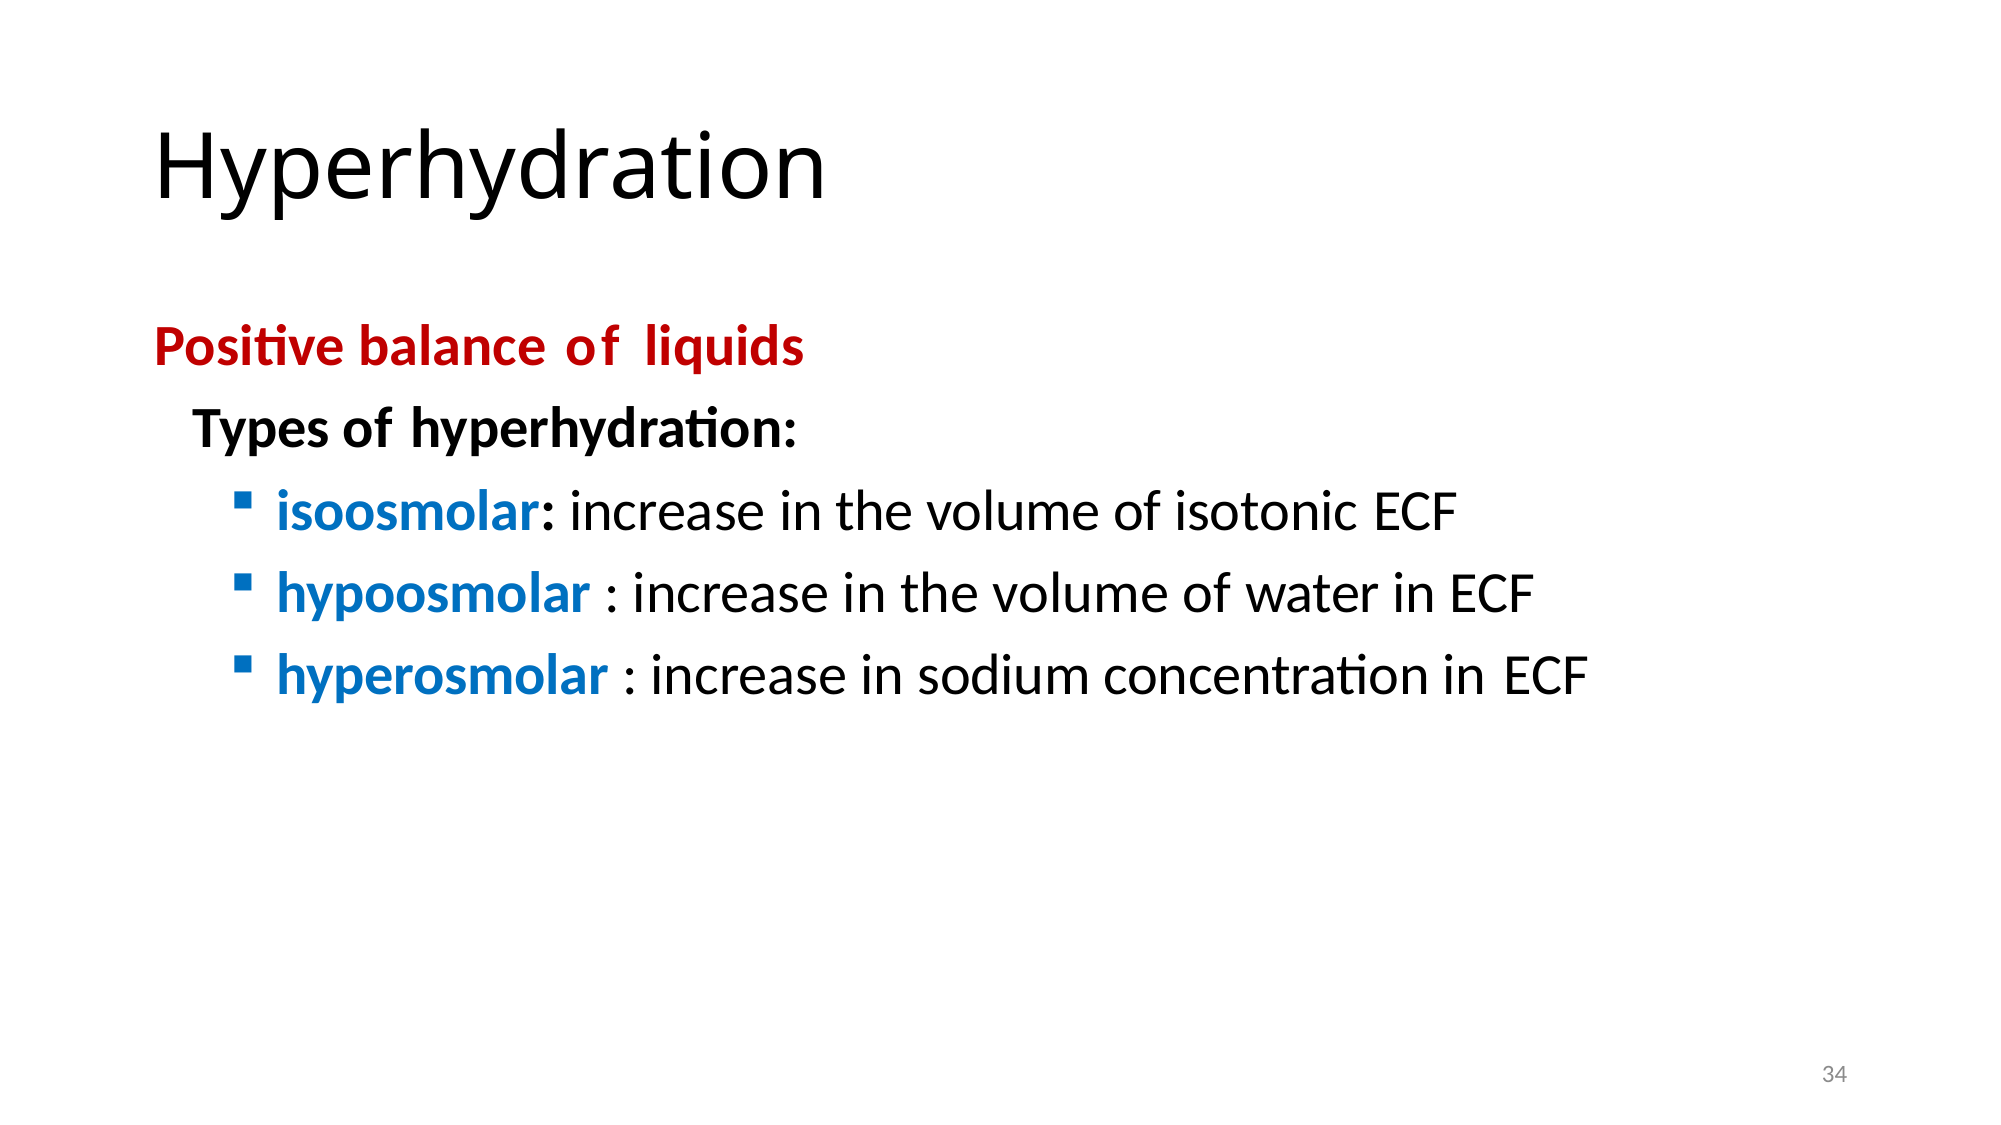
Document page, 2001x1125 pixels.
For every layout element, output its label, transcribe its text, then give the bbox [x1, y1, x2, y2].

list Positive balance of liquids Types of hyperhydration: isoosmolar: increase in the volume of isotonic ECF hypoosmolar : increase in the volume of water in ECF hyperosmolar : increase in sodium concentration in ECF [137, 299, 1863, 1014]
title Hyperhydration [137, 59, 1863, 278]
slide_number 34 [1412, 1042, 1863, 1103]
